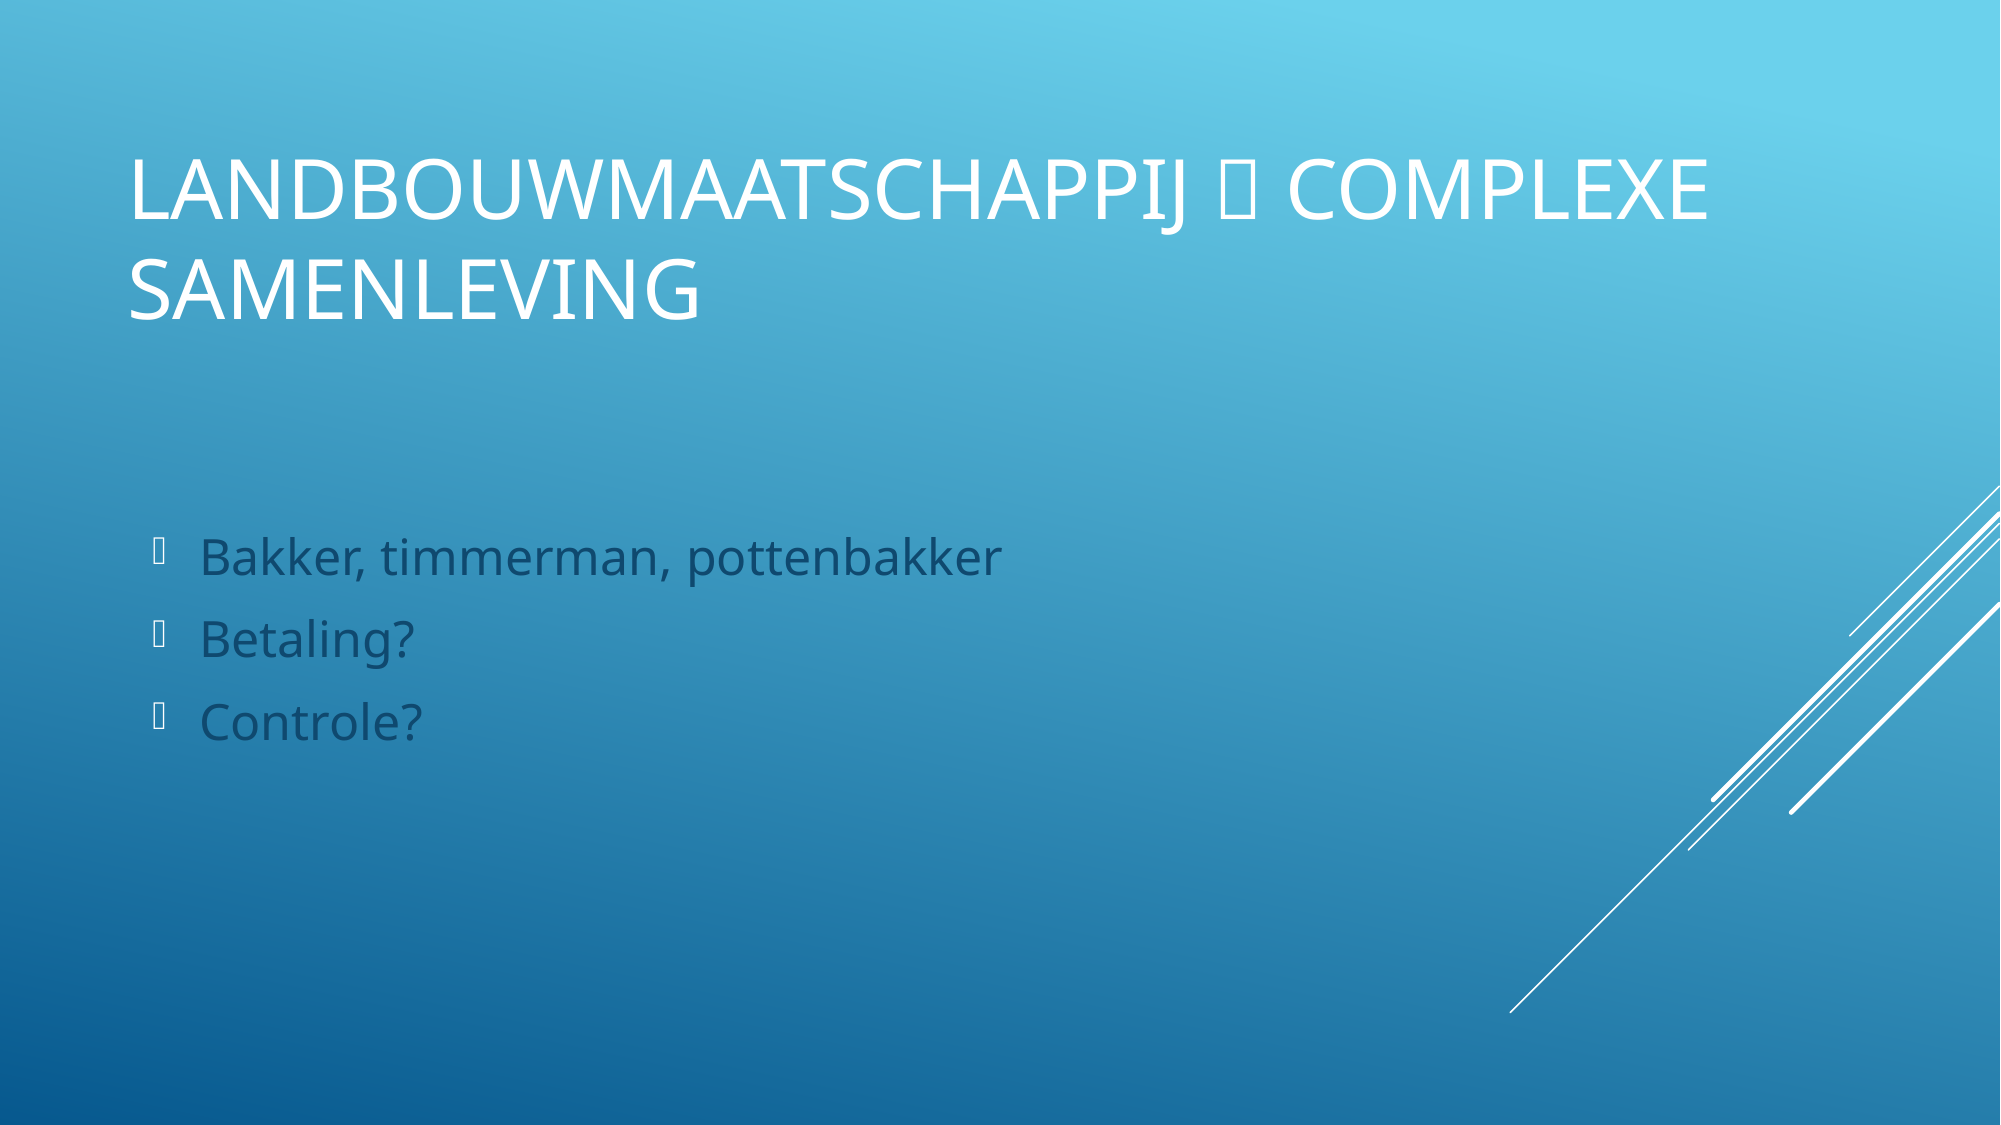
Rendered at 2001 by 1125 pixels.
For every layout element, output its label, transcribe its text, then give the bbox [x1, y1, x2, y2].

text_box Bakker, timmerman, pottenbakker Betaling? Controle? [137, 384, 1538, 891]
title Landbouwmaatschappij  Complexe samenleving [112, 112, 1800, 360]
